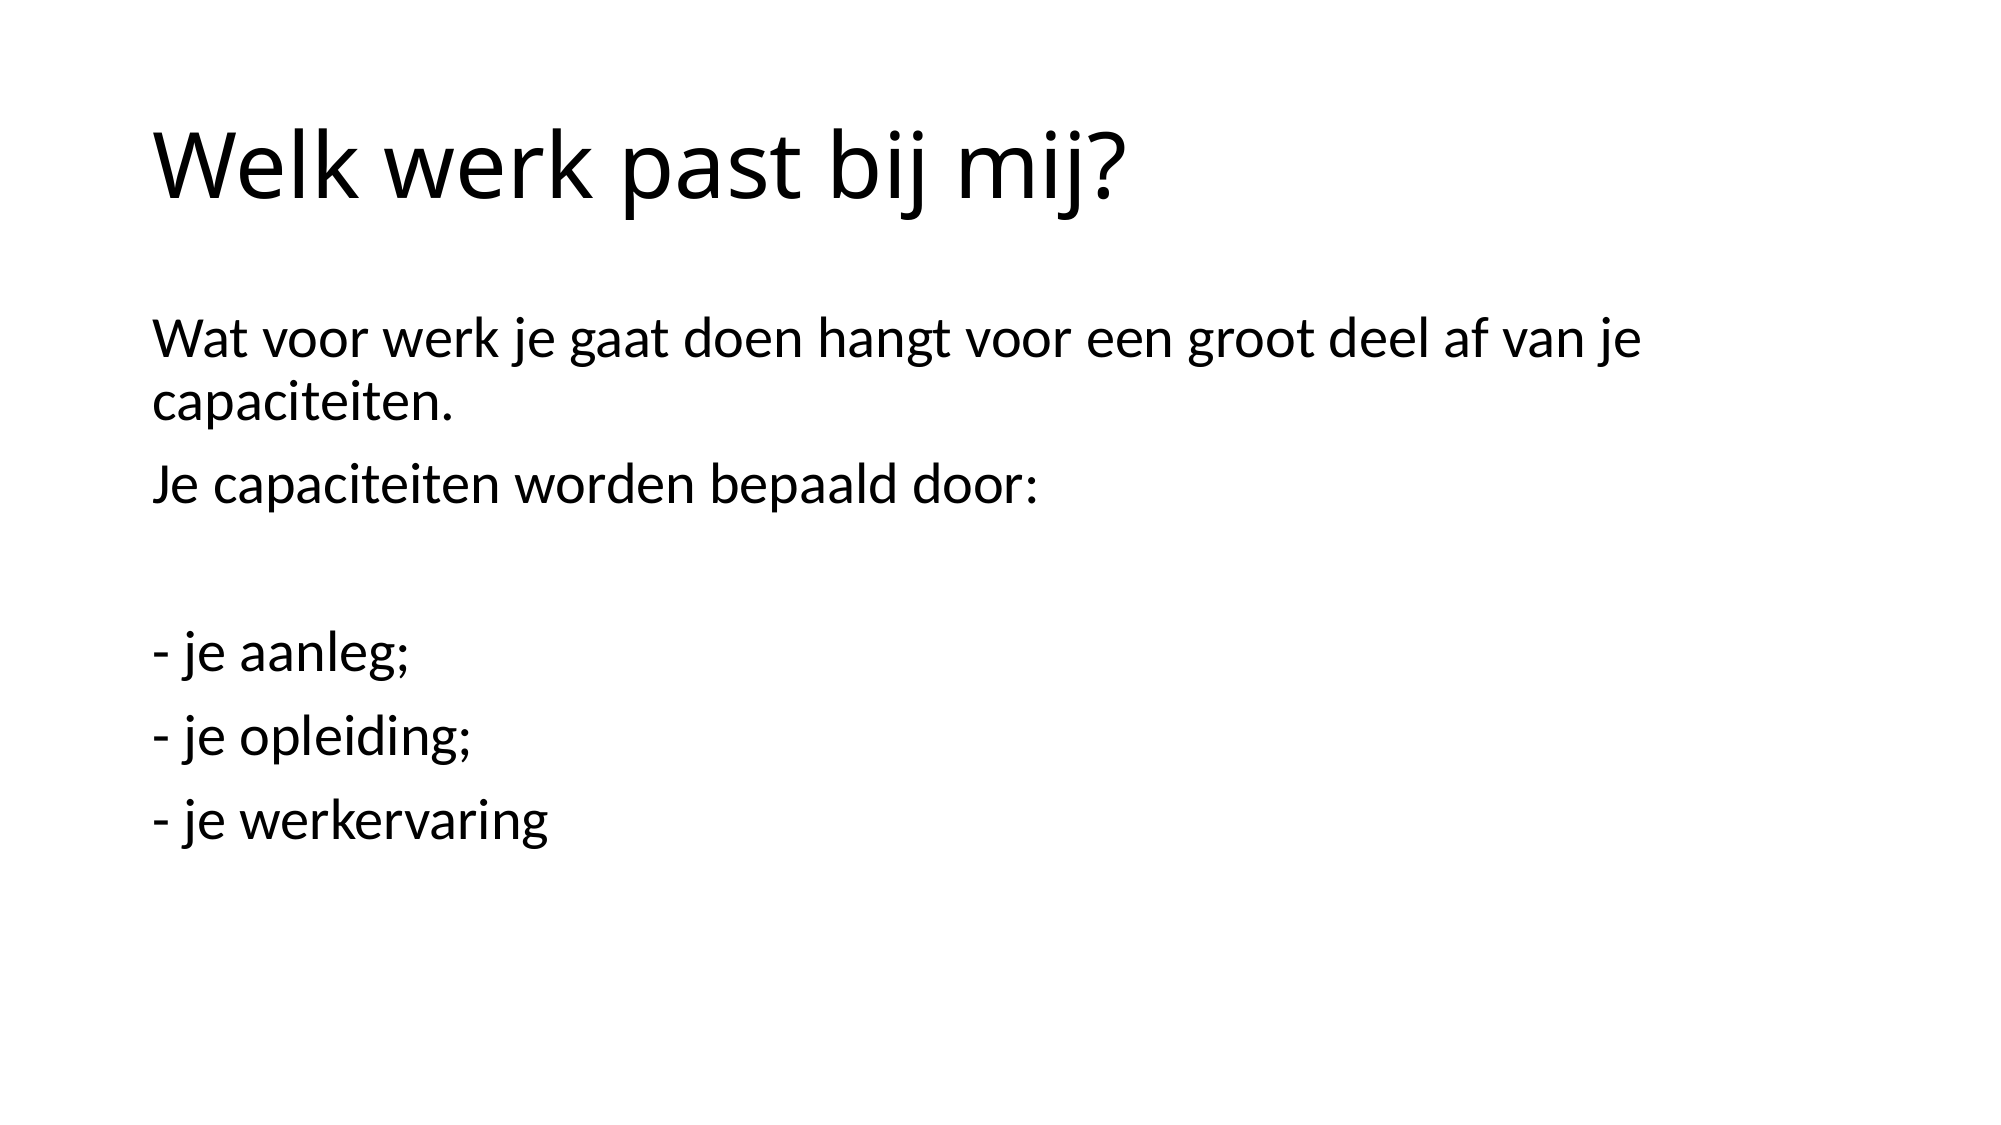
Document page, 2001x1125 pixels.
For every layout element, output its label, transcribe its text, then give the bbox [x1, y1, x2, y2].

list Wat voor werk je gaat doen hangt voor een groot deel af van je capaciteiten. Je capaciteiten worden bepaald door: - je aanleg; - je opleiding; - je werkervaring [137, 299, 1863, 1014]
title Welk werk past bij mij? [137, 59, 1863, 278]
